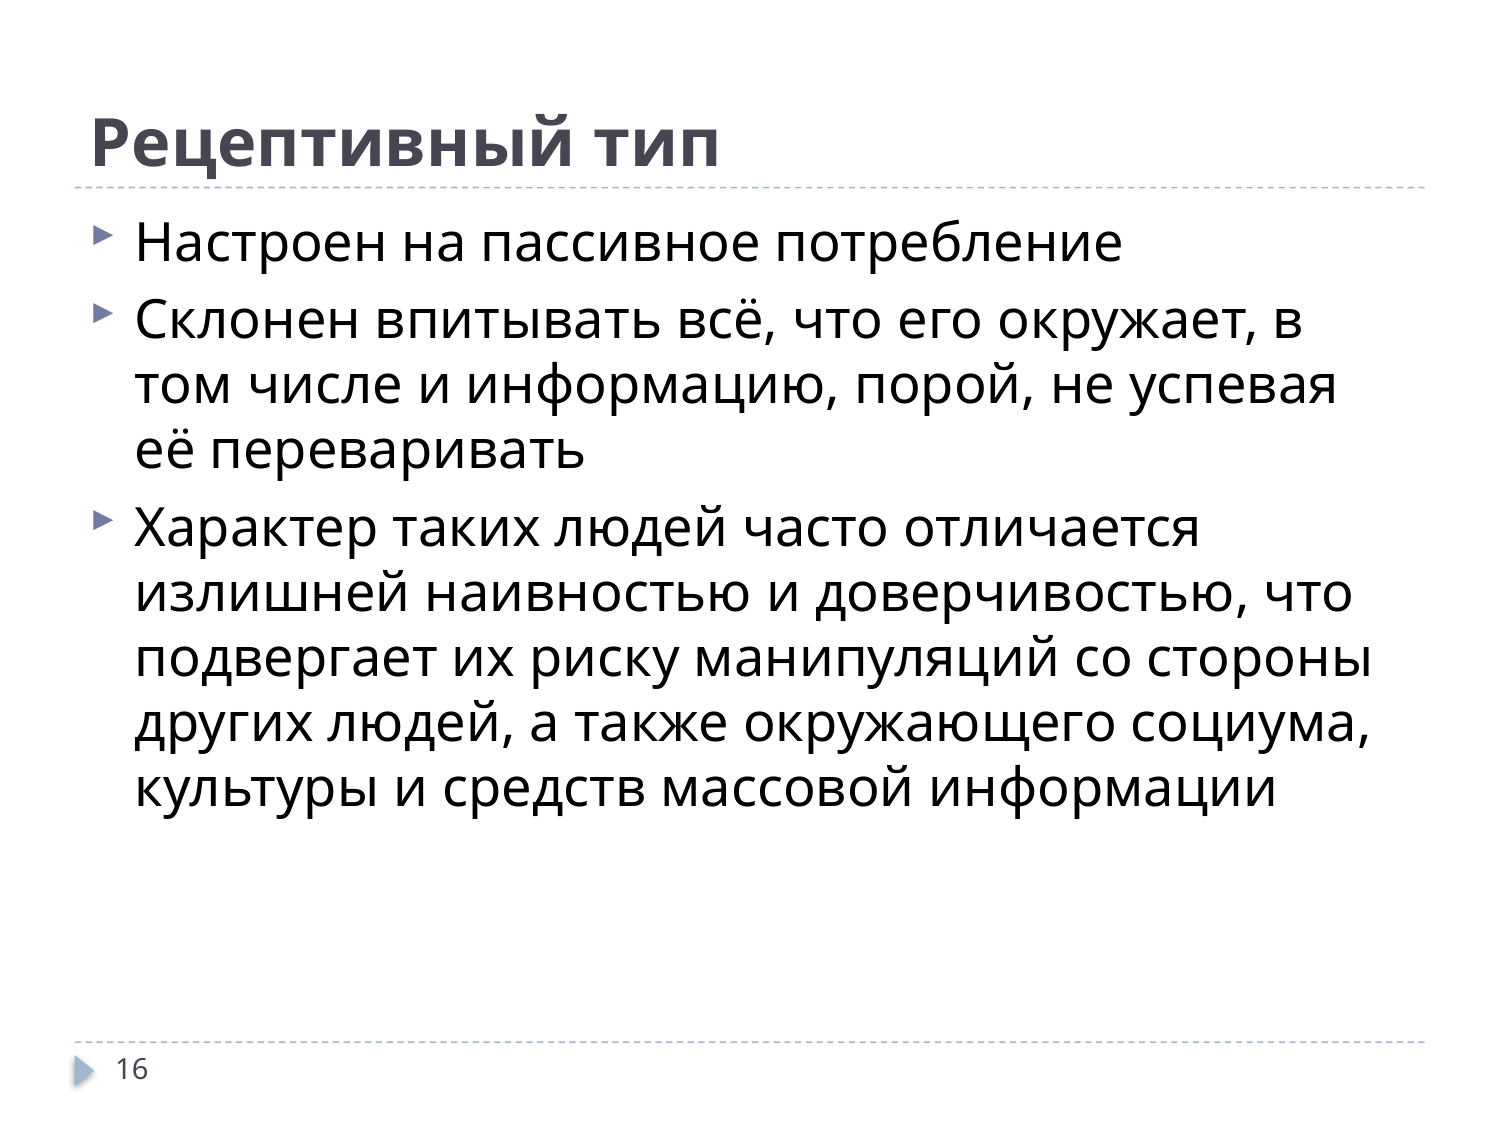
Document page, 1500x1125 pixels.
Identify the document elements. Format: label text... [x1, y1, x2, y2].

title Рецептивный тип [75, 24, 1425, 188]
list Настроен на пассивное потребление Склонен впитывать всё, что его окружает, в том числе и информацию, порой, не успевая её переваривать Характер таких людей часто отличается излишней наивностью и доверчивостью, что подвергает их риску манипуляций со стороны других людей, а также окружающего социума, культуры и средств массовой информации [75, 200, 1425, 1010]
slide_number 16 [100, 1042, 426, 1103]
